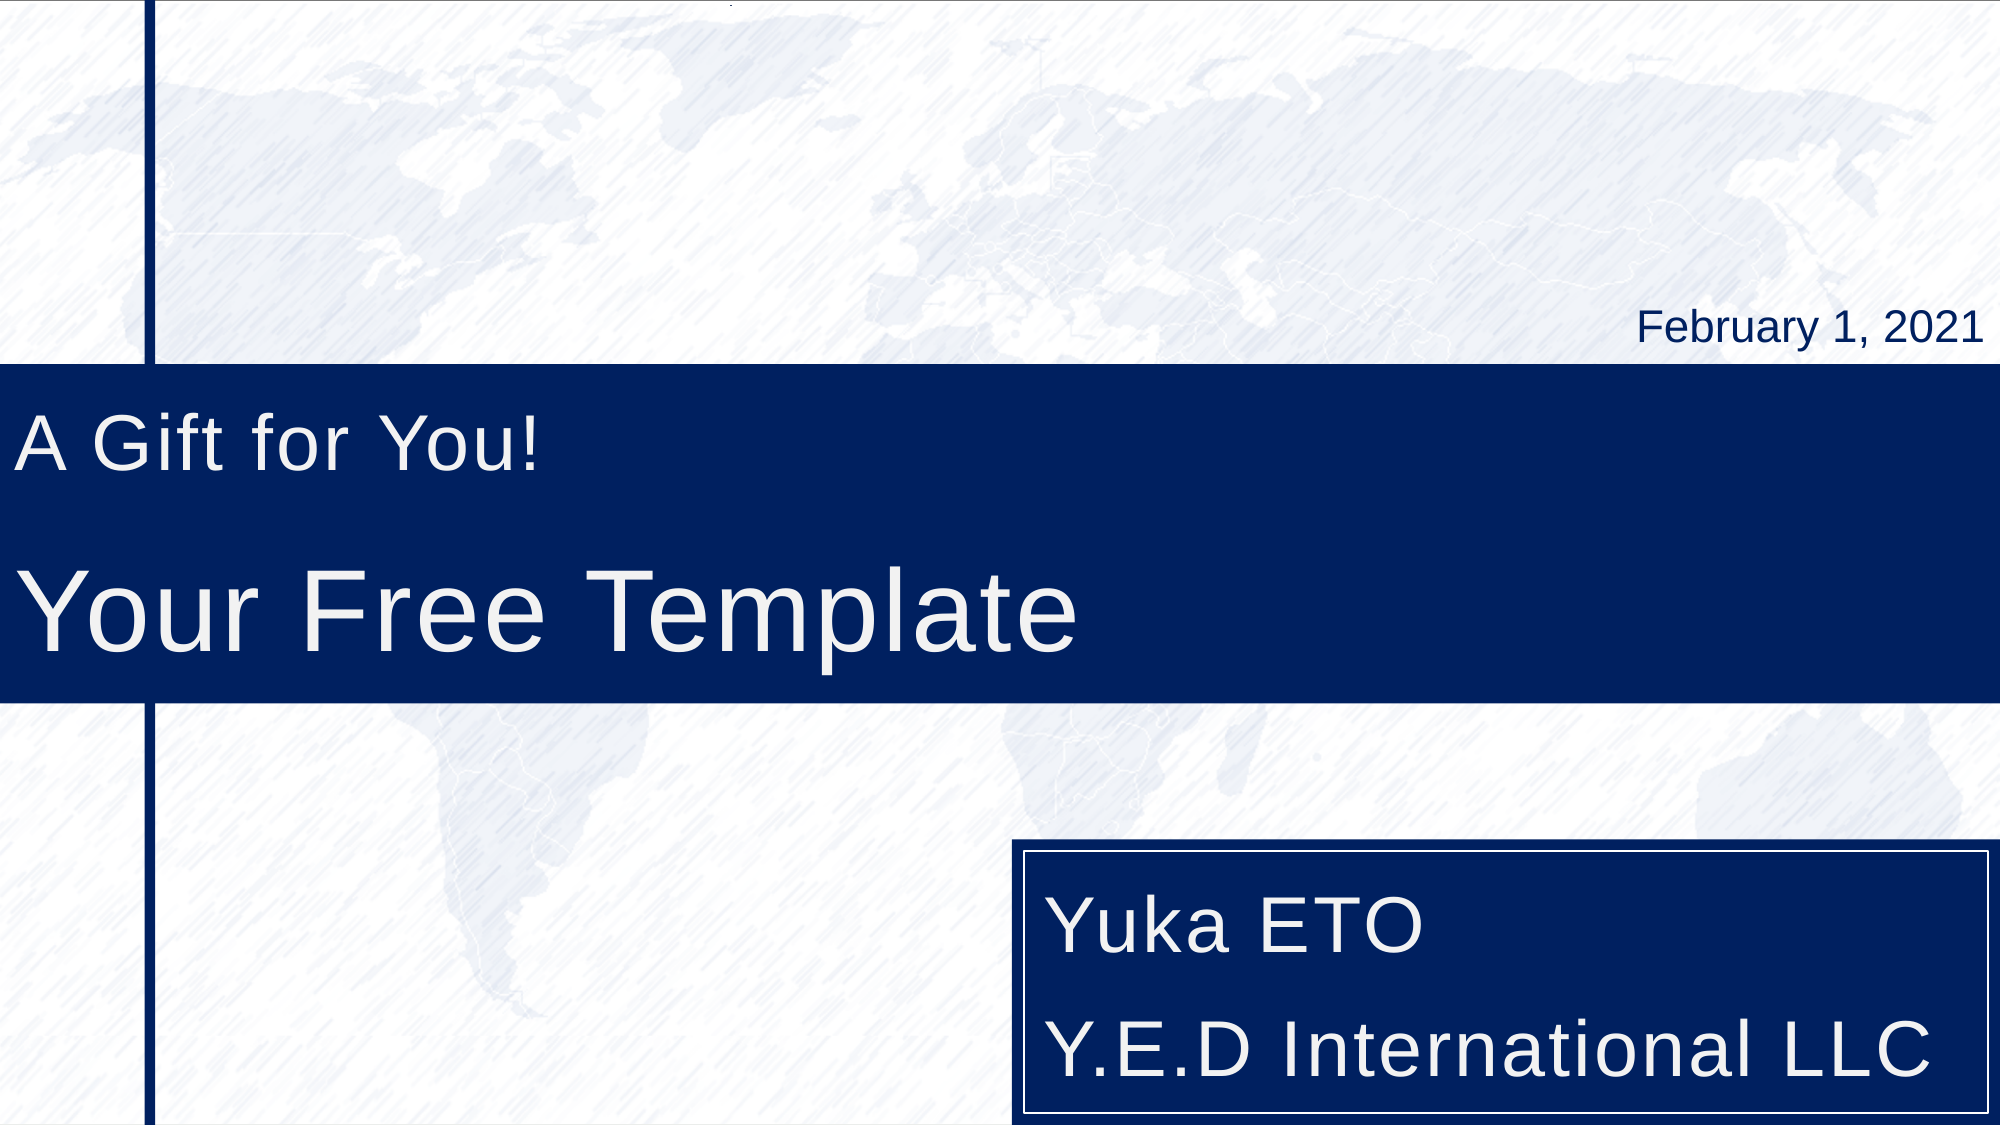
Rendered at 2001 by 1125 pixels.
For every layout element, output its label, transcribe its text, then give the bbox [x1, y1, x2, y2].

list Yuka ETO Y.E.D International LLC [1028, 856, 1981, 1104]
title Your Free Template [0, 497, 2000, 694]
picture [0, 0, 144, 364]
list A Gift for You! [0, 374, 2000, 497]
picture [156, 704, 2000, 1124]
picture [0, 704, 144, 1124]
text_box February 1, 2021 [1609, 289, 2000, 360]
picture [156, 0, 2000, 364]
